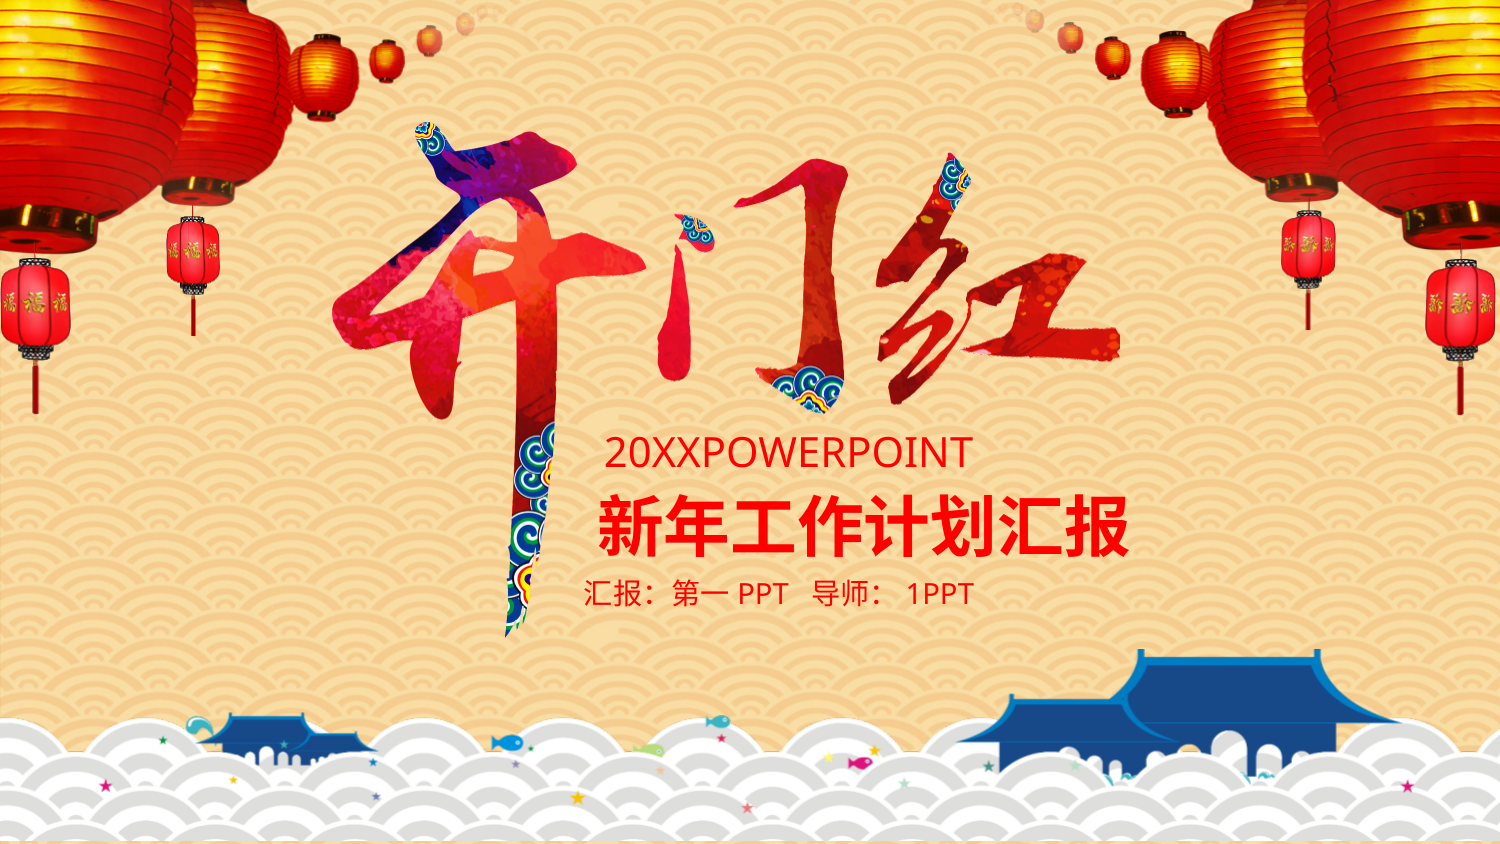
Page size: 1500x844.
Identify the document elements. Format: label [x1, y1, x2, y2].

text_box [0, 0, 544, 419]
picture [0, 0, 1500, 844]
text_box [956, 0, 1500, 420]
